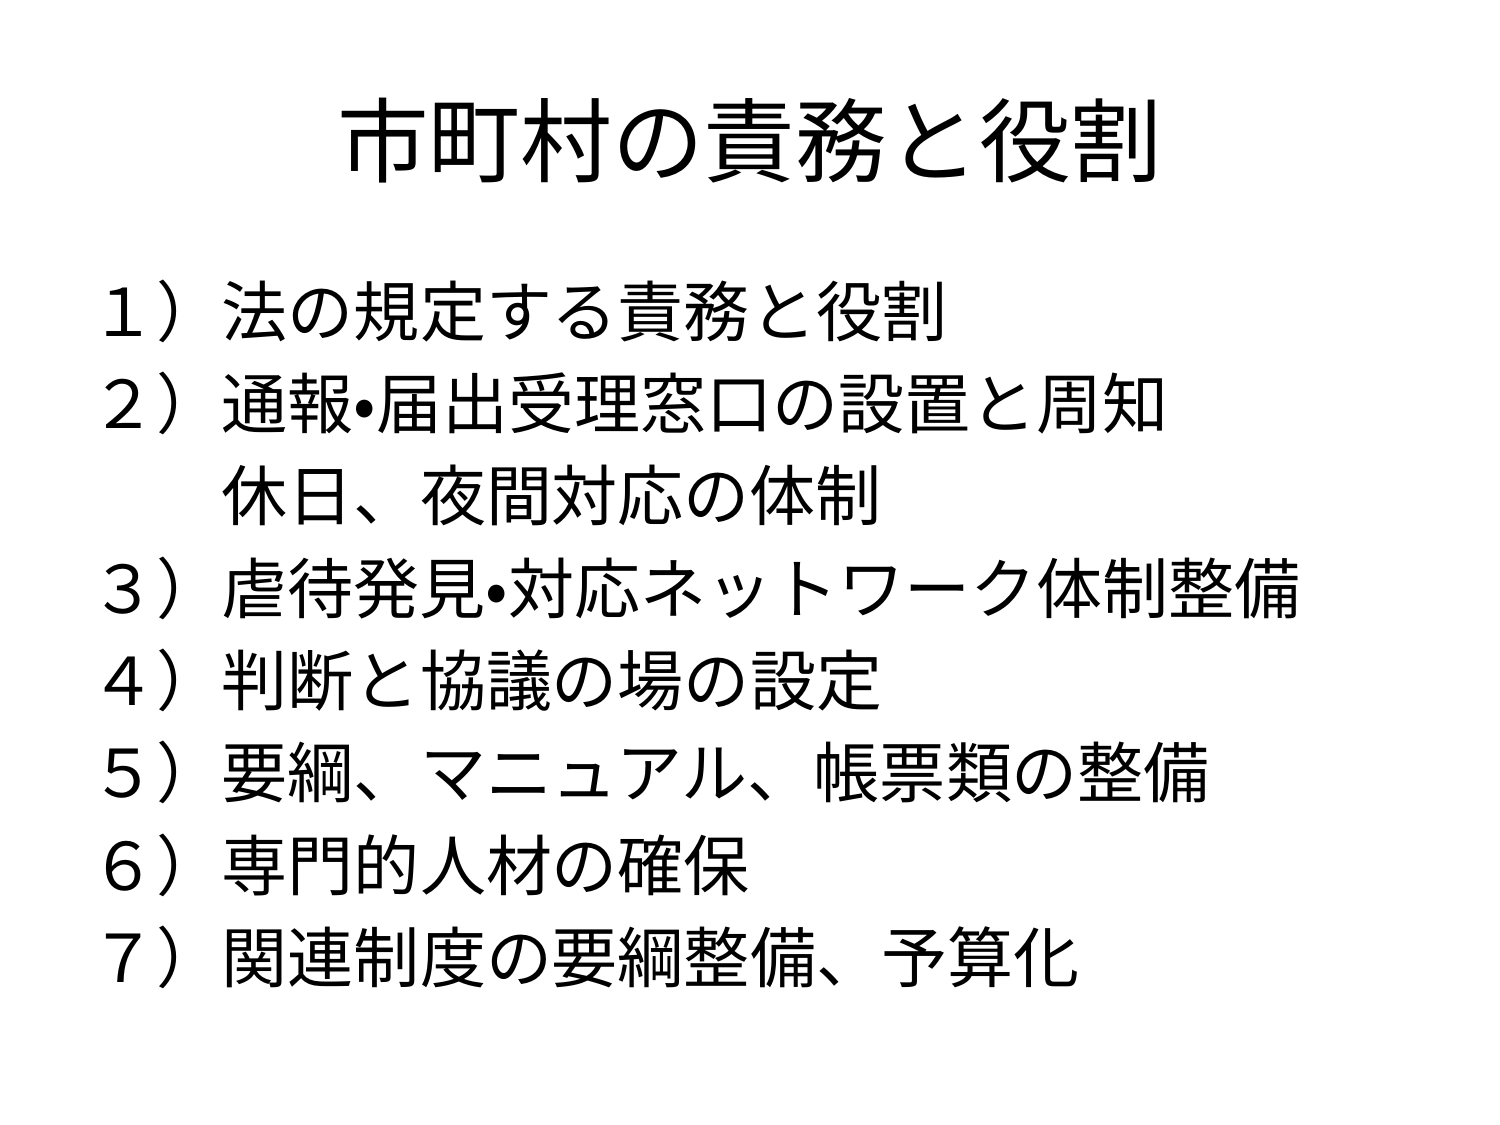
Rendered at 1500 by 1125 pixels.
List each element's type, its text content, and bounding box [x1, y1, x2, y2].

title 市町村の責務と役割 [75, 45, 1425, 233]
list １）法の規定する責務と役割 ２）通報・届出受理窓口の設置と周知 休日、夜間対応の体制 ３）虐待発見・対応ネットワーク体制整備 ４）判断と協議の場の設定 ５）要綱、マニュアル、帳票類の整備 ６）専門的人材の確保 ７）関連制度の要綱整備、予算化 [75, 262, 1425, 1005]
